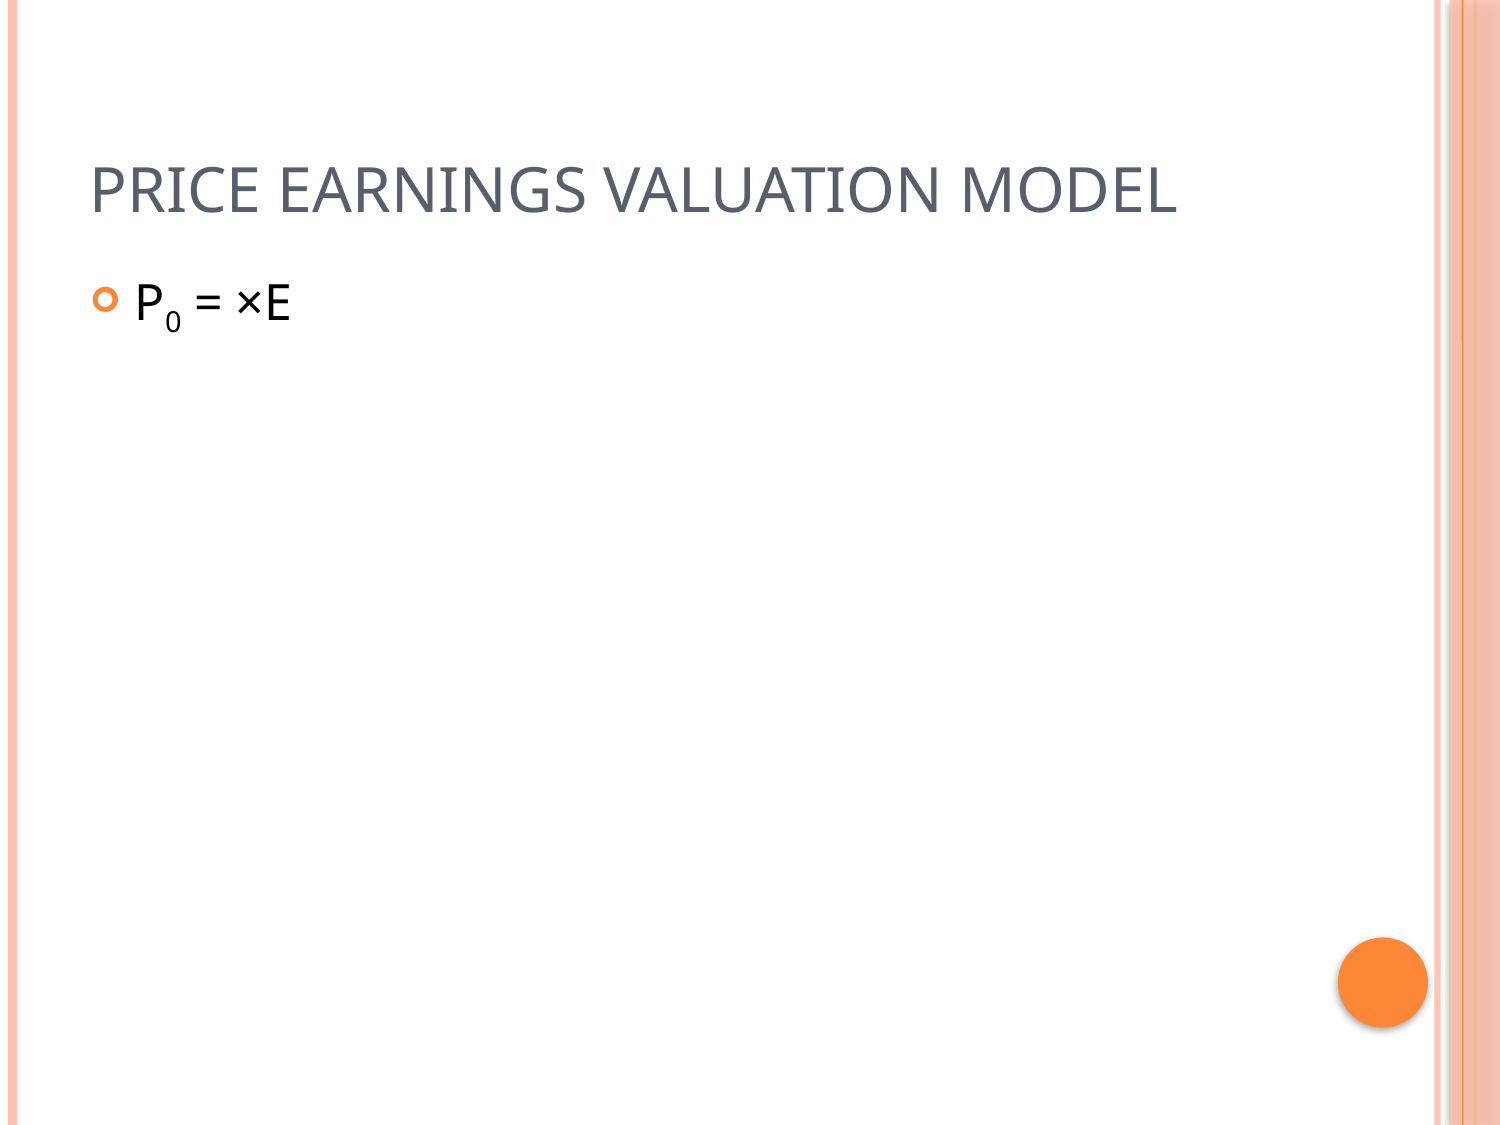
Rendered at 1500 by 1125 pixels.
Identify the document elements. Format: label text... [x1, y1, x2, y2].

title Price earnings valuation model [75, 45, 1300, 233]
